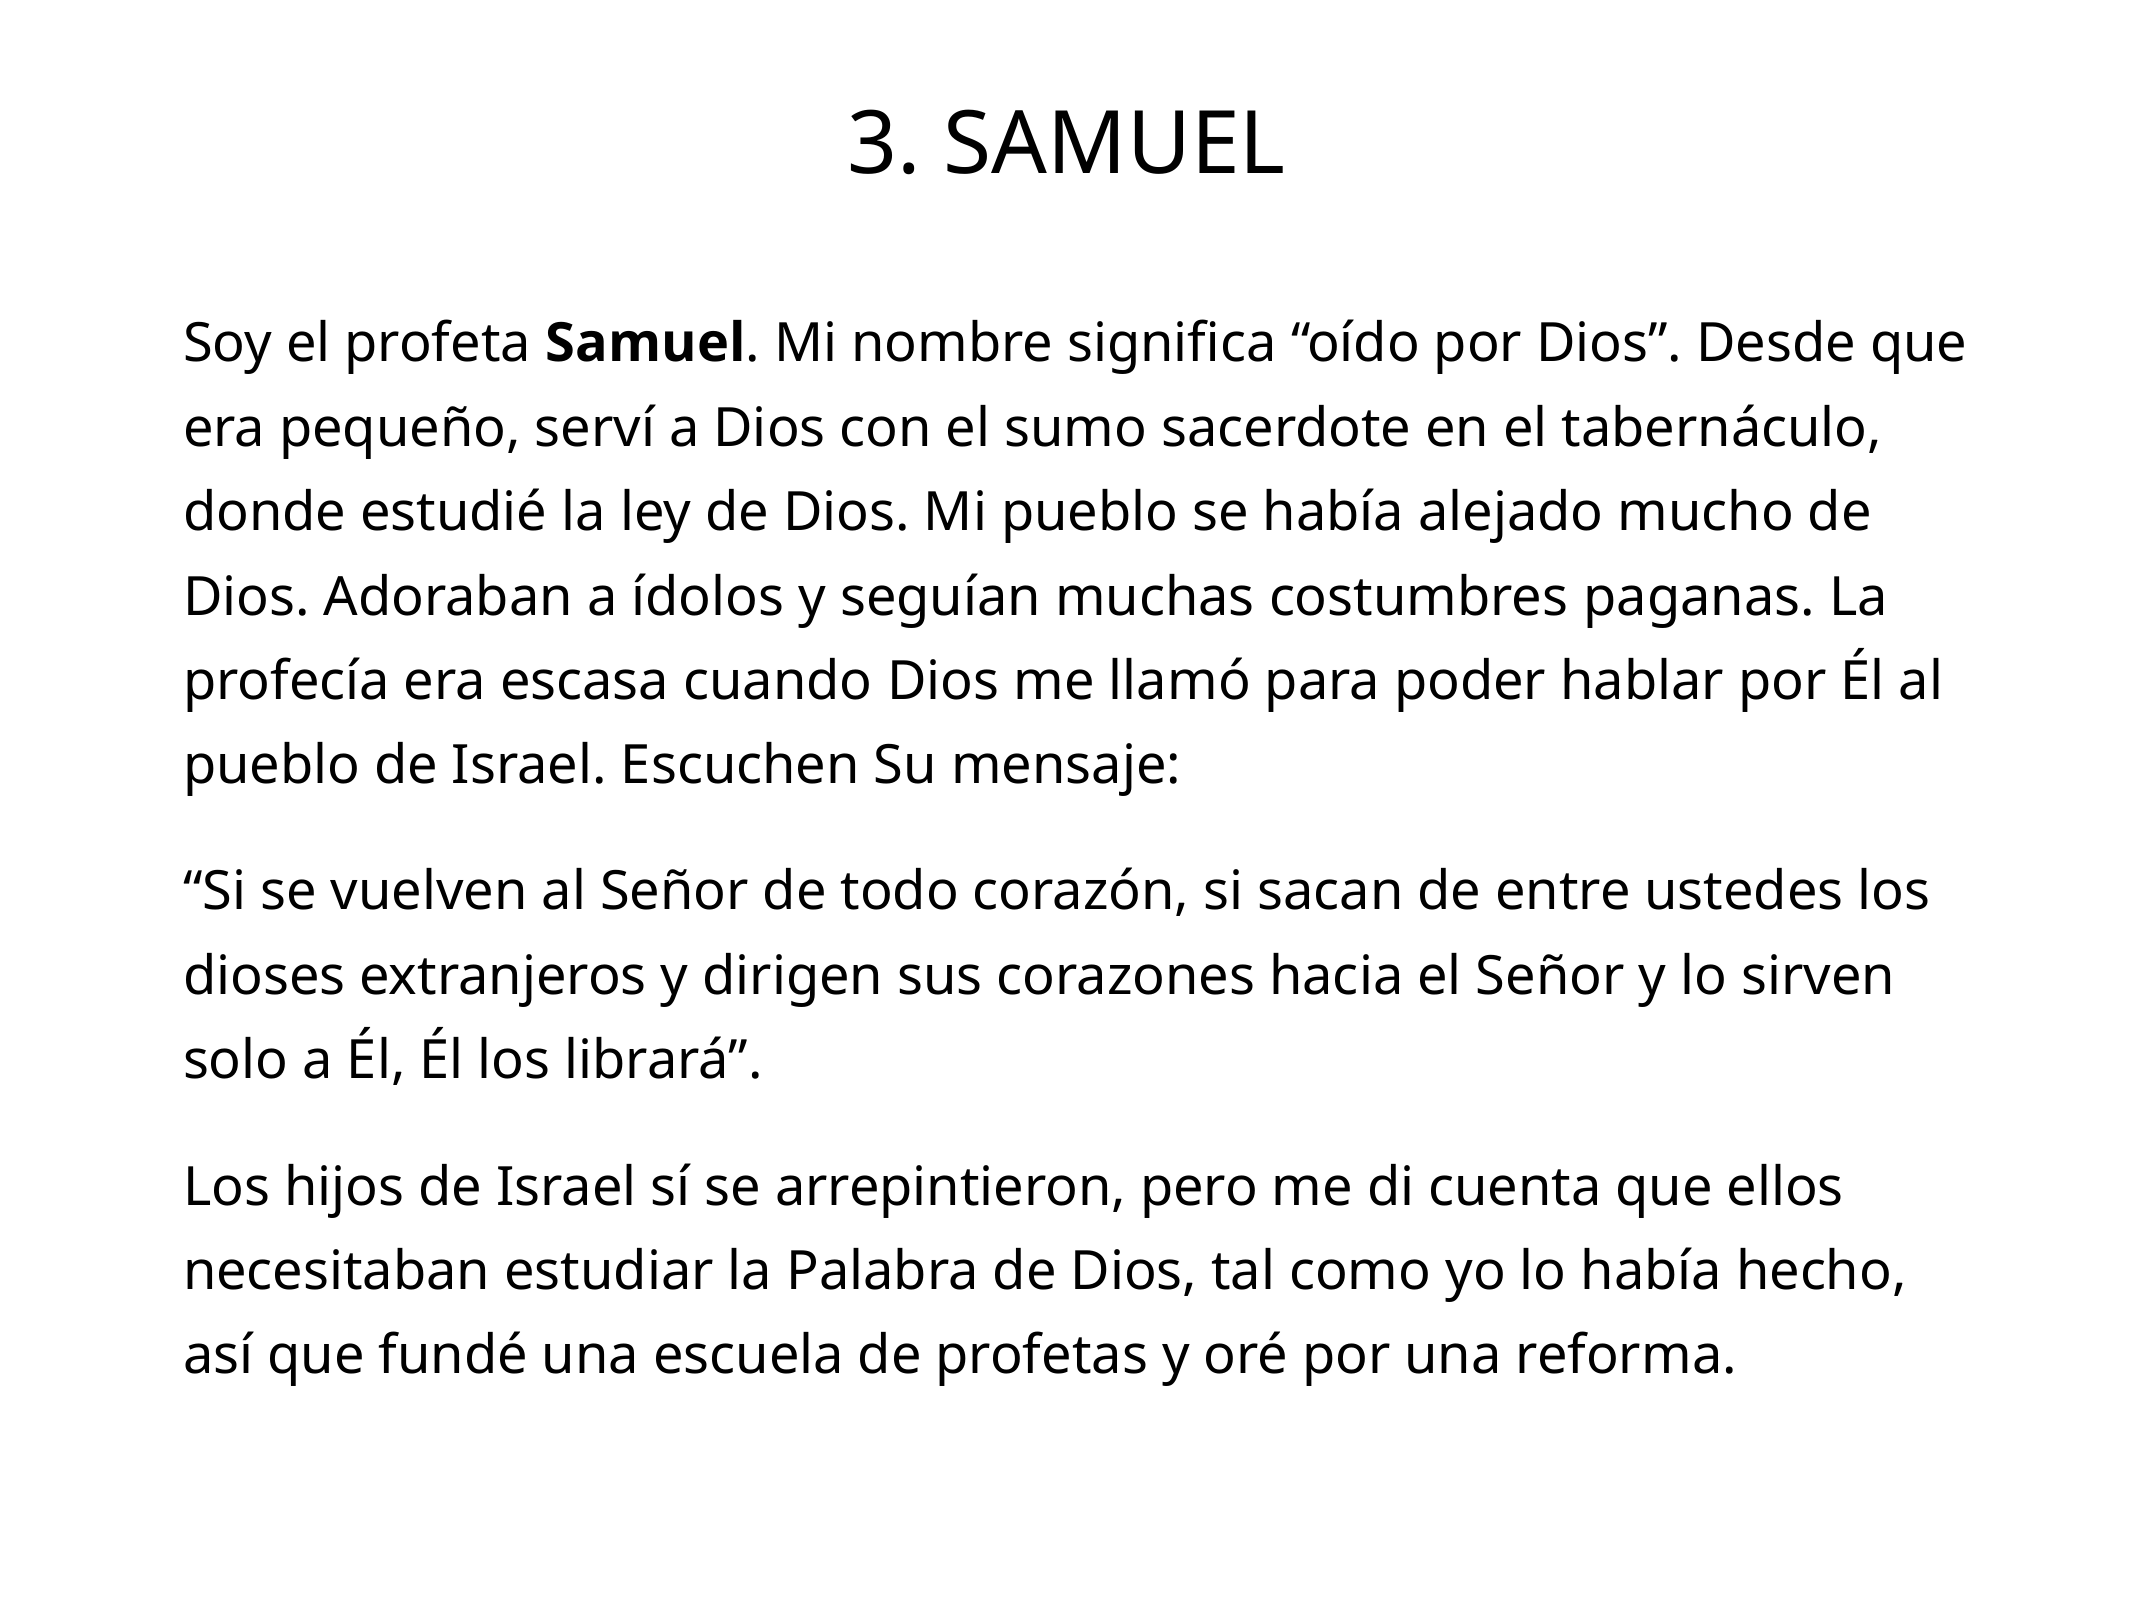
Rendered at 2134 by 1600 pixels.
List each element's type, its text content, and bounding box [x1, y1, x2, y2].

text_box Soy el profeta Samuel. Mi nombre significa “oído por Dios”. Desde que era pequeño, serví a Dios con el sumo sacerdote en el tabernáculo, donde estudié la ley de Dios. Mi pueblo se había alejado mucho de Dios. Adoraban a ídolos y seguían muchas costumbres paganas. La profecía era escasa cuando Dios me llamó para poder hablar por Él al pueblo de Israel. Escuchen Su mensaje: “Si se vuelven al Señor de todo corazón, si sacan de entre ustedes los dioses extranjeros y dirigen sus corazones hacia el Señor y lo sirven solo a Él, Él los librará”. Los hijos de Israel sí se arrepintieron, pero me di cuenta que ellos necesitaban estudiar la Palabra de Dios, tal como yo lo había hecho, así que fundé una escuela de profetas y oré por una reforma. [178, 283, 1983, 1390]
text_box 3. SAMUEL [608, 81, 1525, 196]
